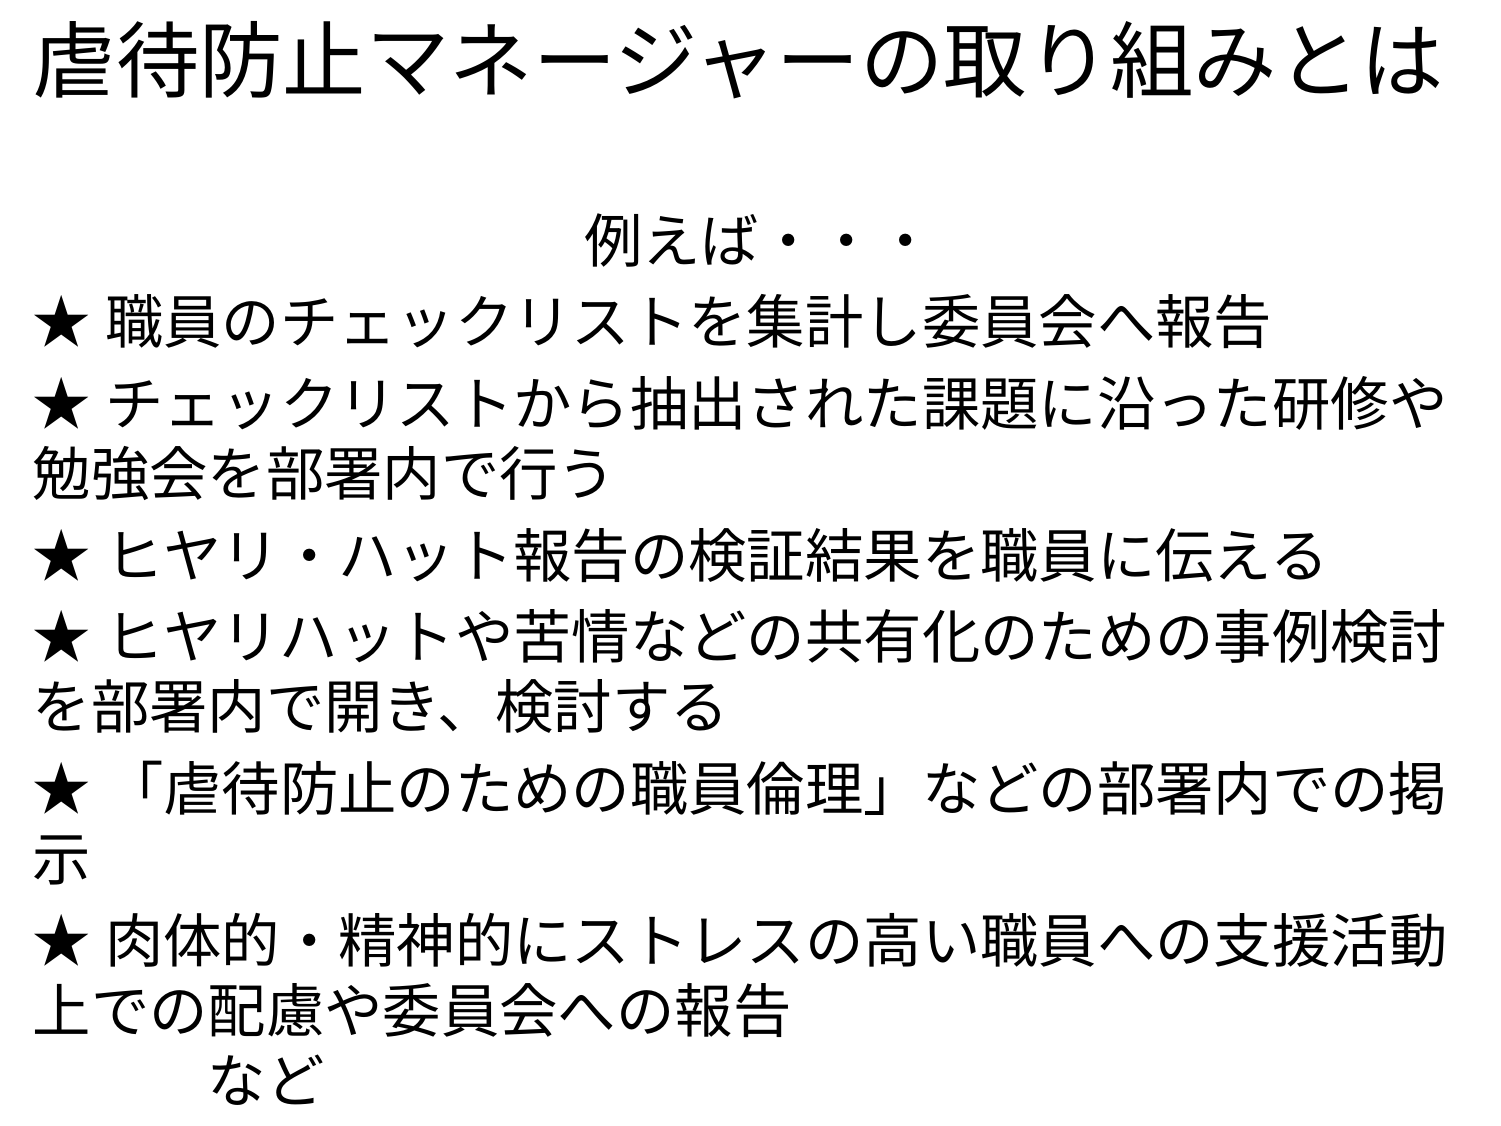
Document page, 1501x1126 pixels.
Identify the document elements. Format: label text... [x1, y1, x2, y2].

title 虐待防止マネージャーの取り組みとは [17, 19, 1460, 196]
list 例えば・・・ ★職員のチェックリストを集計し委員会へ報告 ★チェックリストから抽出された課題に沿った研修や勉強会を部署内で行う ★ヒヤリ・ハット報告の検証結果を職員に伝える ★ヒヤリハットや苦情などの共有化のための事例検討を部署内で開き、検討する ★「虐待防止のための職員倫理」などの部署内での掲示 ★肉体的・精神的にストレスの高い職員への支援活動上での配慮や委員会への報告 など [17, 196, 1501, 1126]
